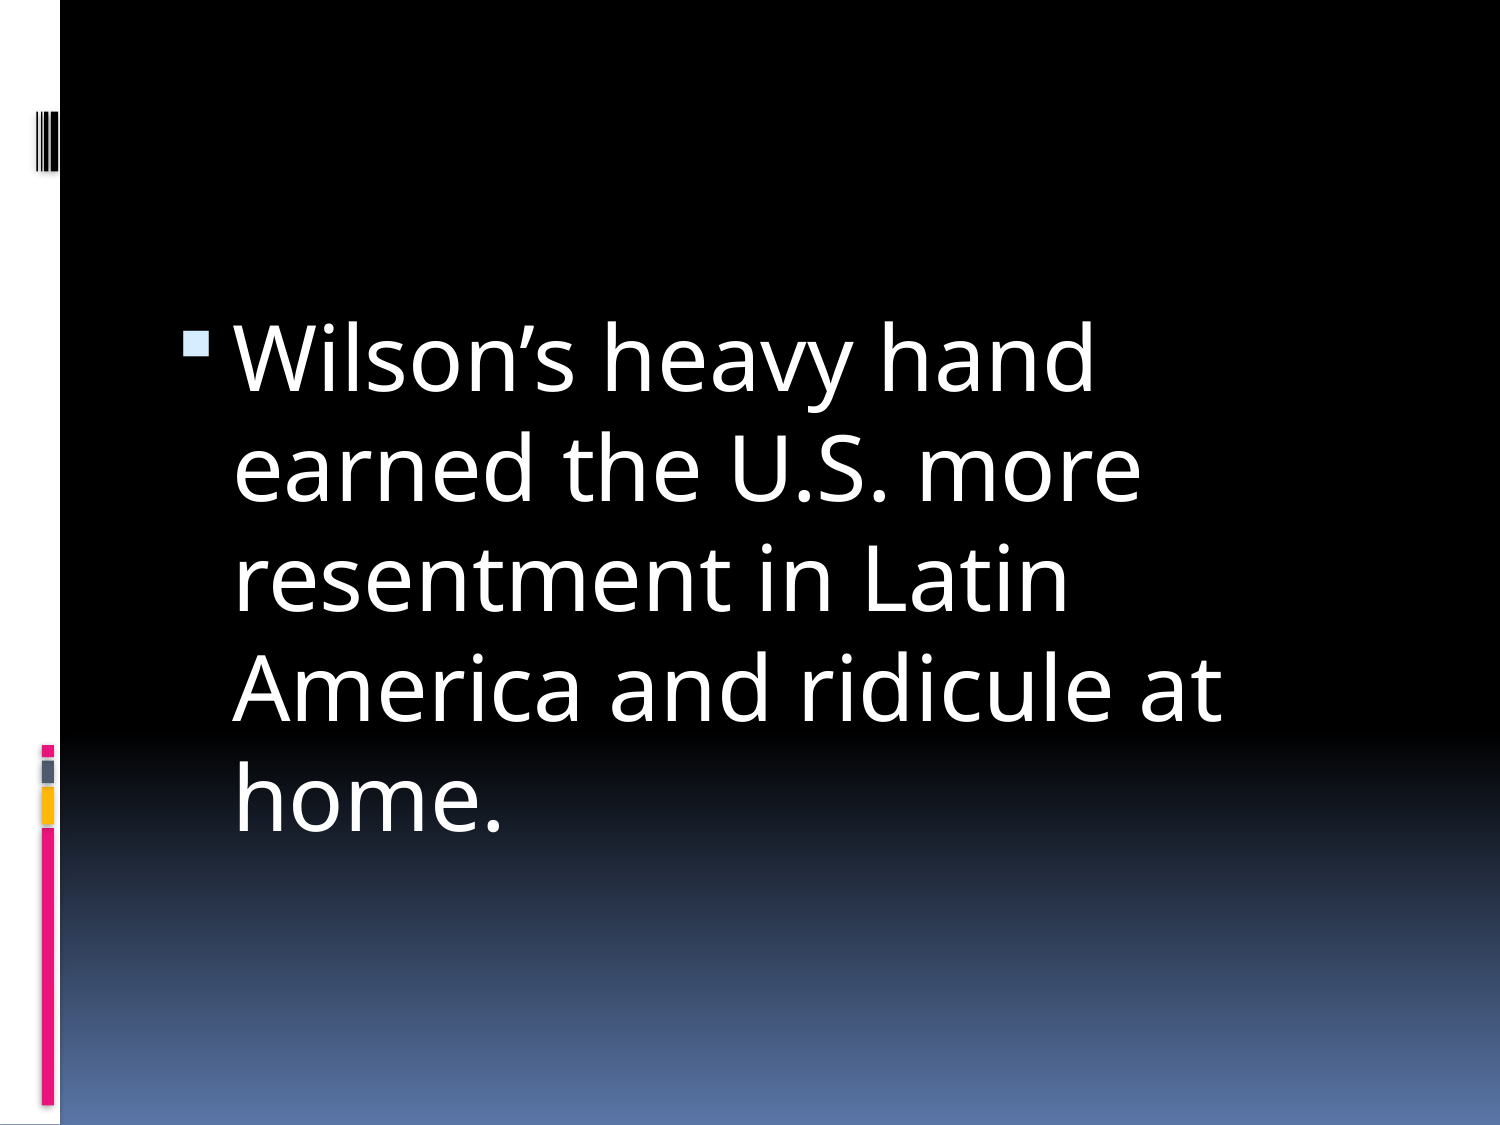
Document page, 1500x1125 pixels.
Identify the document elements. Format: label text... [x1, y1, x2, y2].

list Wilson’s heavy hand earned the U.S. more resentment in Latin America and ridicule at home. [150, 292, 1425, 1043]
